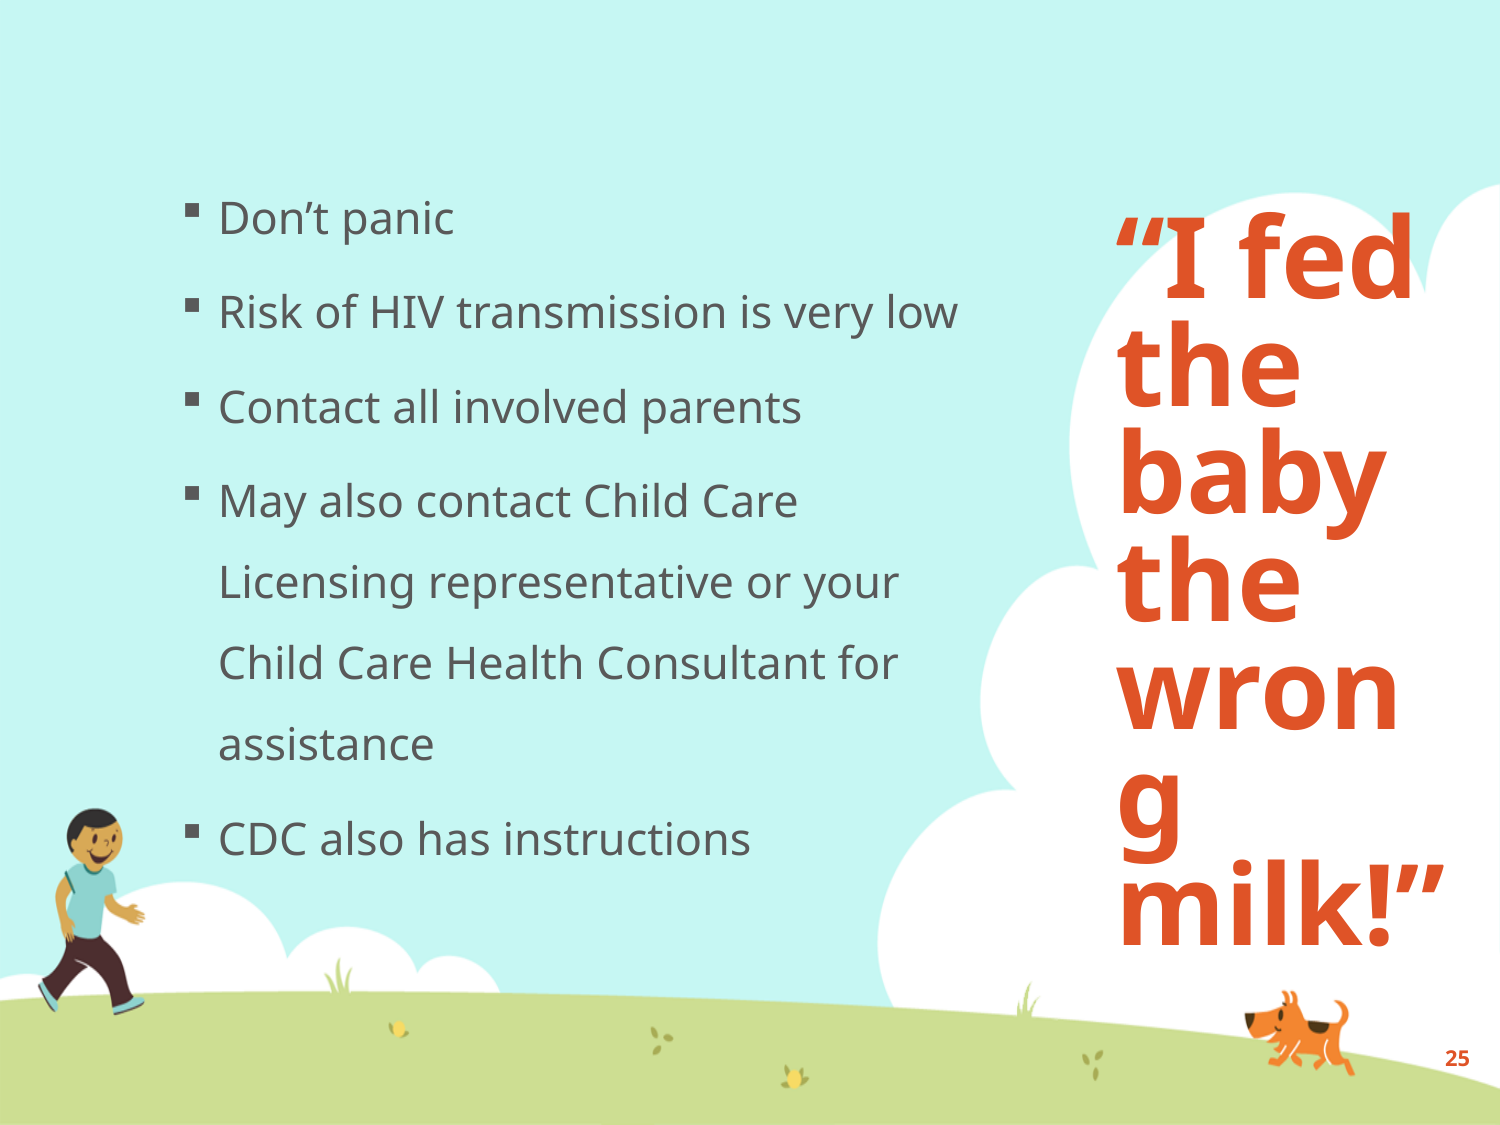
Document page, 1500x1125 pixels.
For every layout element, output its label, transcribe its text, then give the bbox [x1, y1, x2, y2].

slide_number 25 [1424, 1030, 1491, 1088]
title “I fed the baby the wrong milk!” [1100, 99, 1463, 975]
list Don’t panic Risk of HIV transmission is very low Contact all involved parents May also contact Child Care Licensing representative or your Child Care Health Consultant for assistance CDC also has instructions [159, 87, 1003, 875]
picture [0, 0, 1500, 1125]
